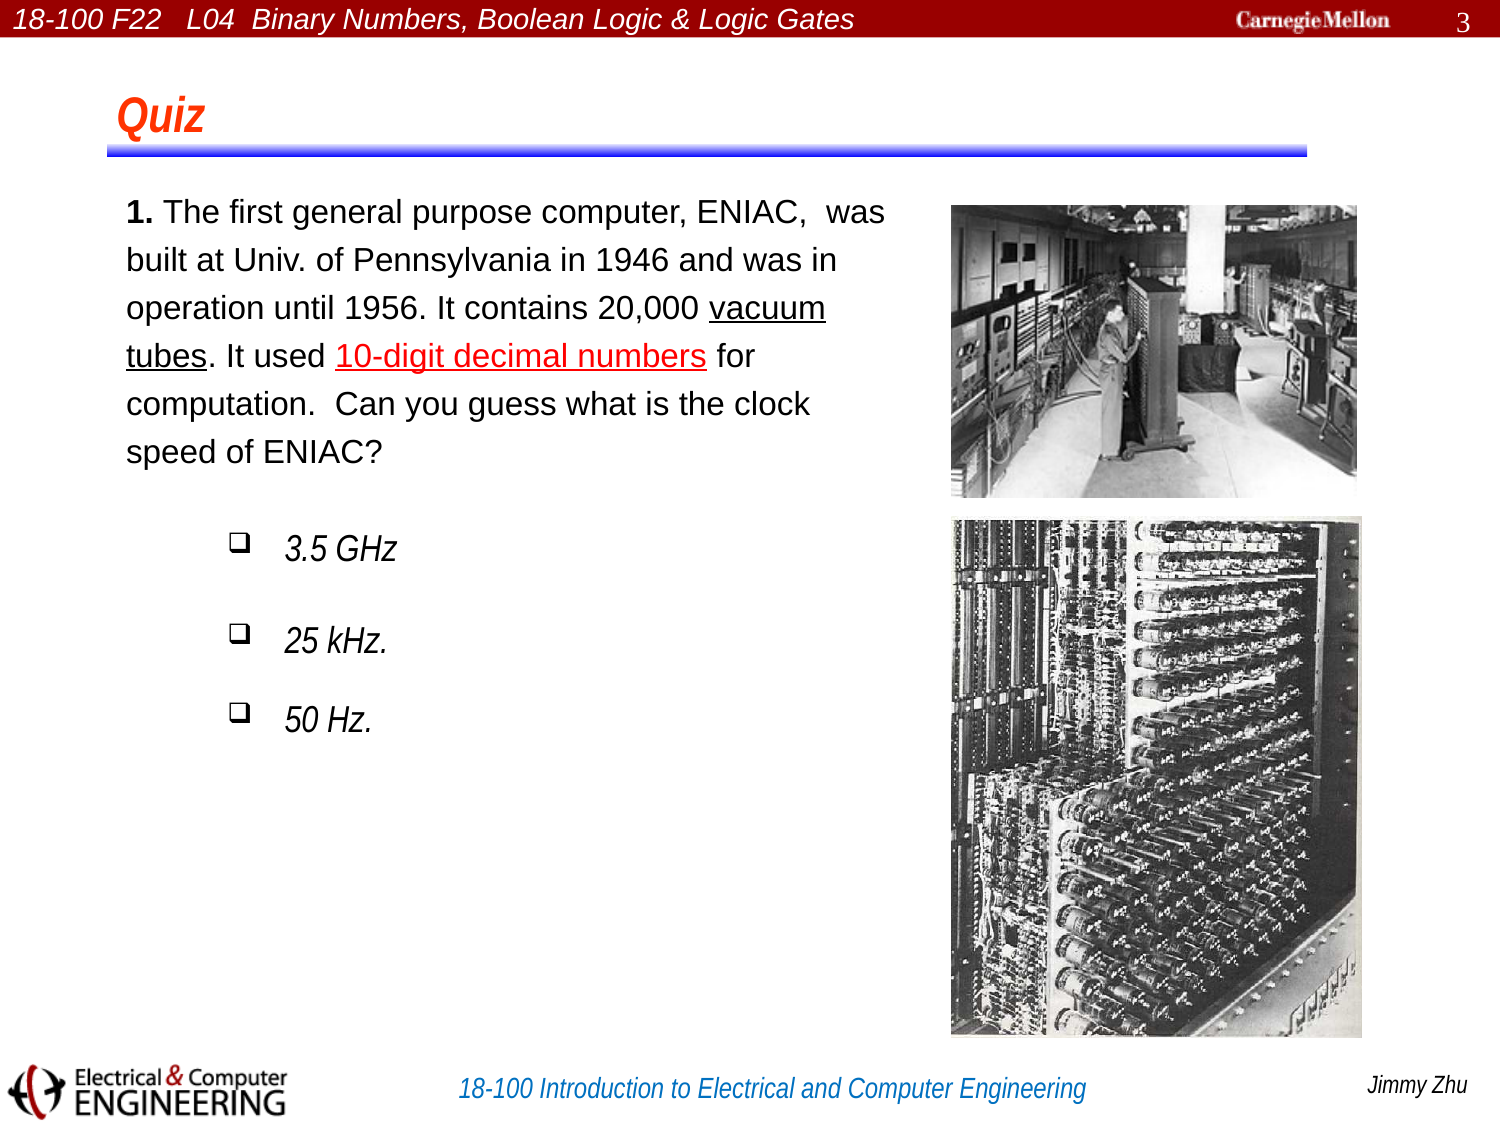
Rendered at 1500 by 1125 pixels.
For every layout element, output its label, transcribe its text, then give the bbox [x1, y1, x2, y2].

picture [951, 515, 1362, 1039]
slide_number 3 [1217, 0, 1494, 34]
text_box [107, 144, 1308, 157]
text_box Quiz [101, 75, 232, 150]
text_box 3.5 GHz 25 kHz. 50 Hz. [91, 507, 842, 747]
picture [951, 204, 1357, 499]
text_box 1. The first general purpose computer, ENIAC, was built at Univ. of Pennsylvania in 1946 and was in operation until 1956. It contains 20,000 vacuum tubes. It used 10-digit decimal numbers for computation. Can you guess what is the clock speed of ENIAC? [111, 174, 924, 477]
picture [0, 1058, 298, 1125]
